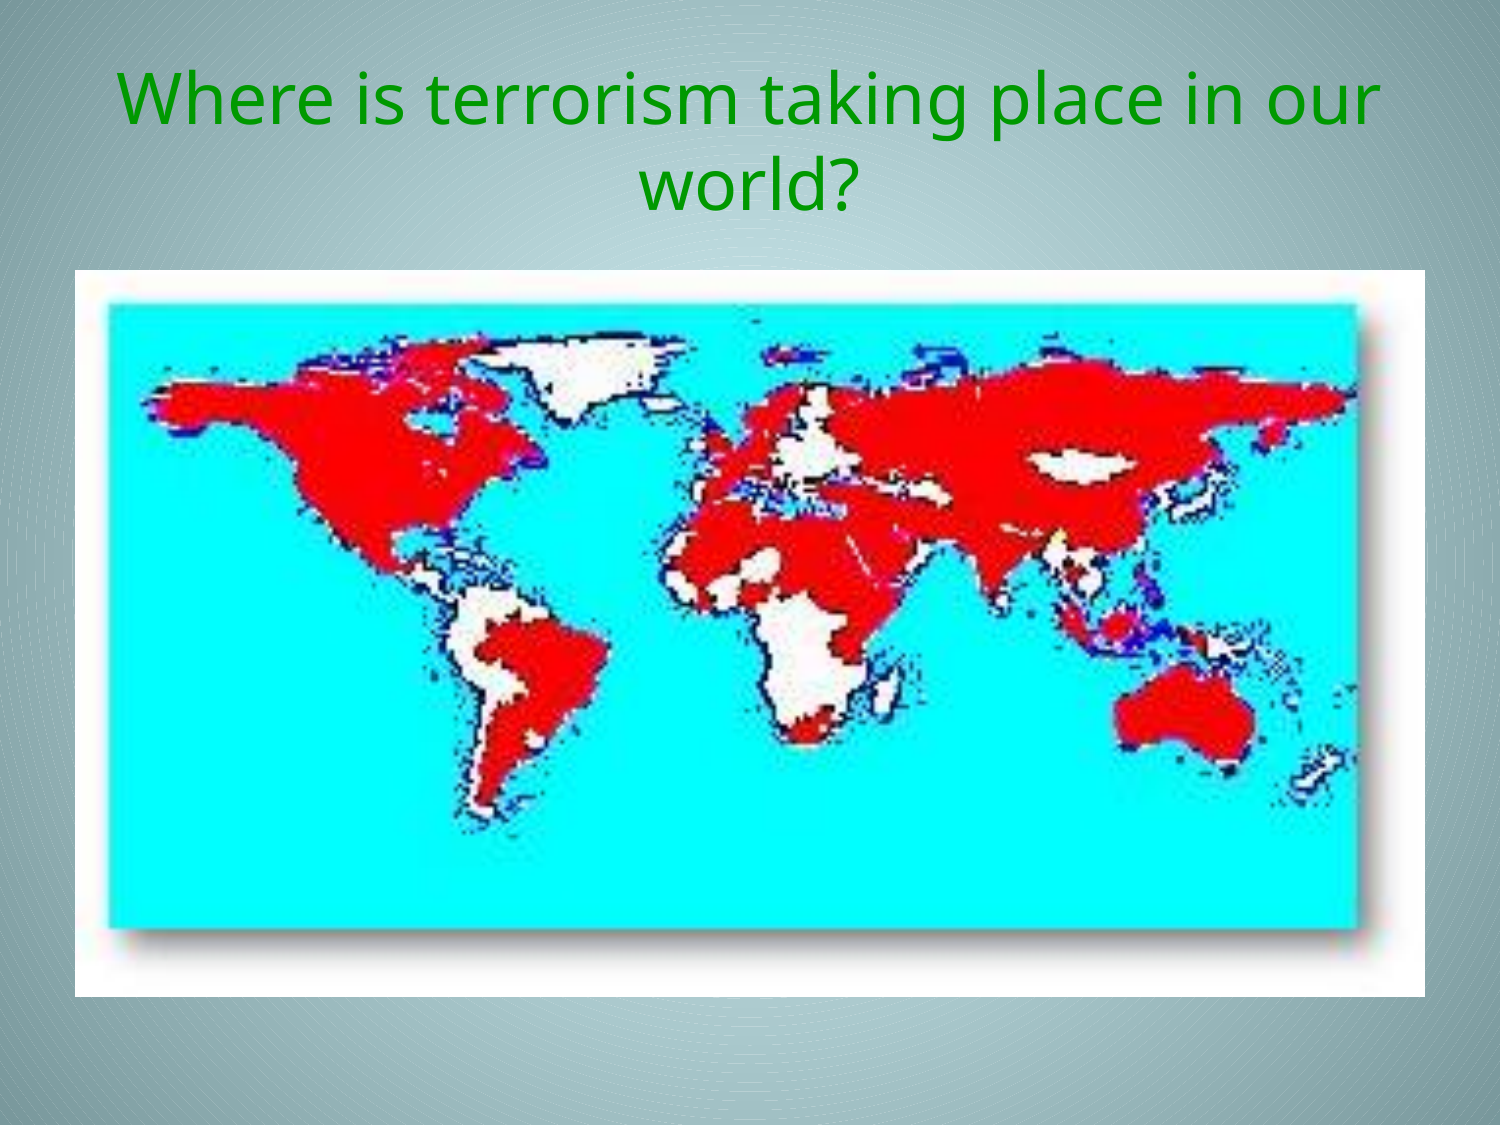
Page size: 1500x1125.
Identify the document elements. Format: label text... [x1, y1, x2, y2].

title Where is terrorism taking place in our world? [75, 45, 1425, 233]
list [74, 270, 1426, 997]
